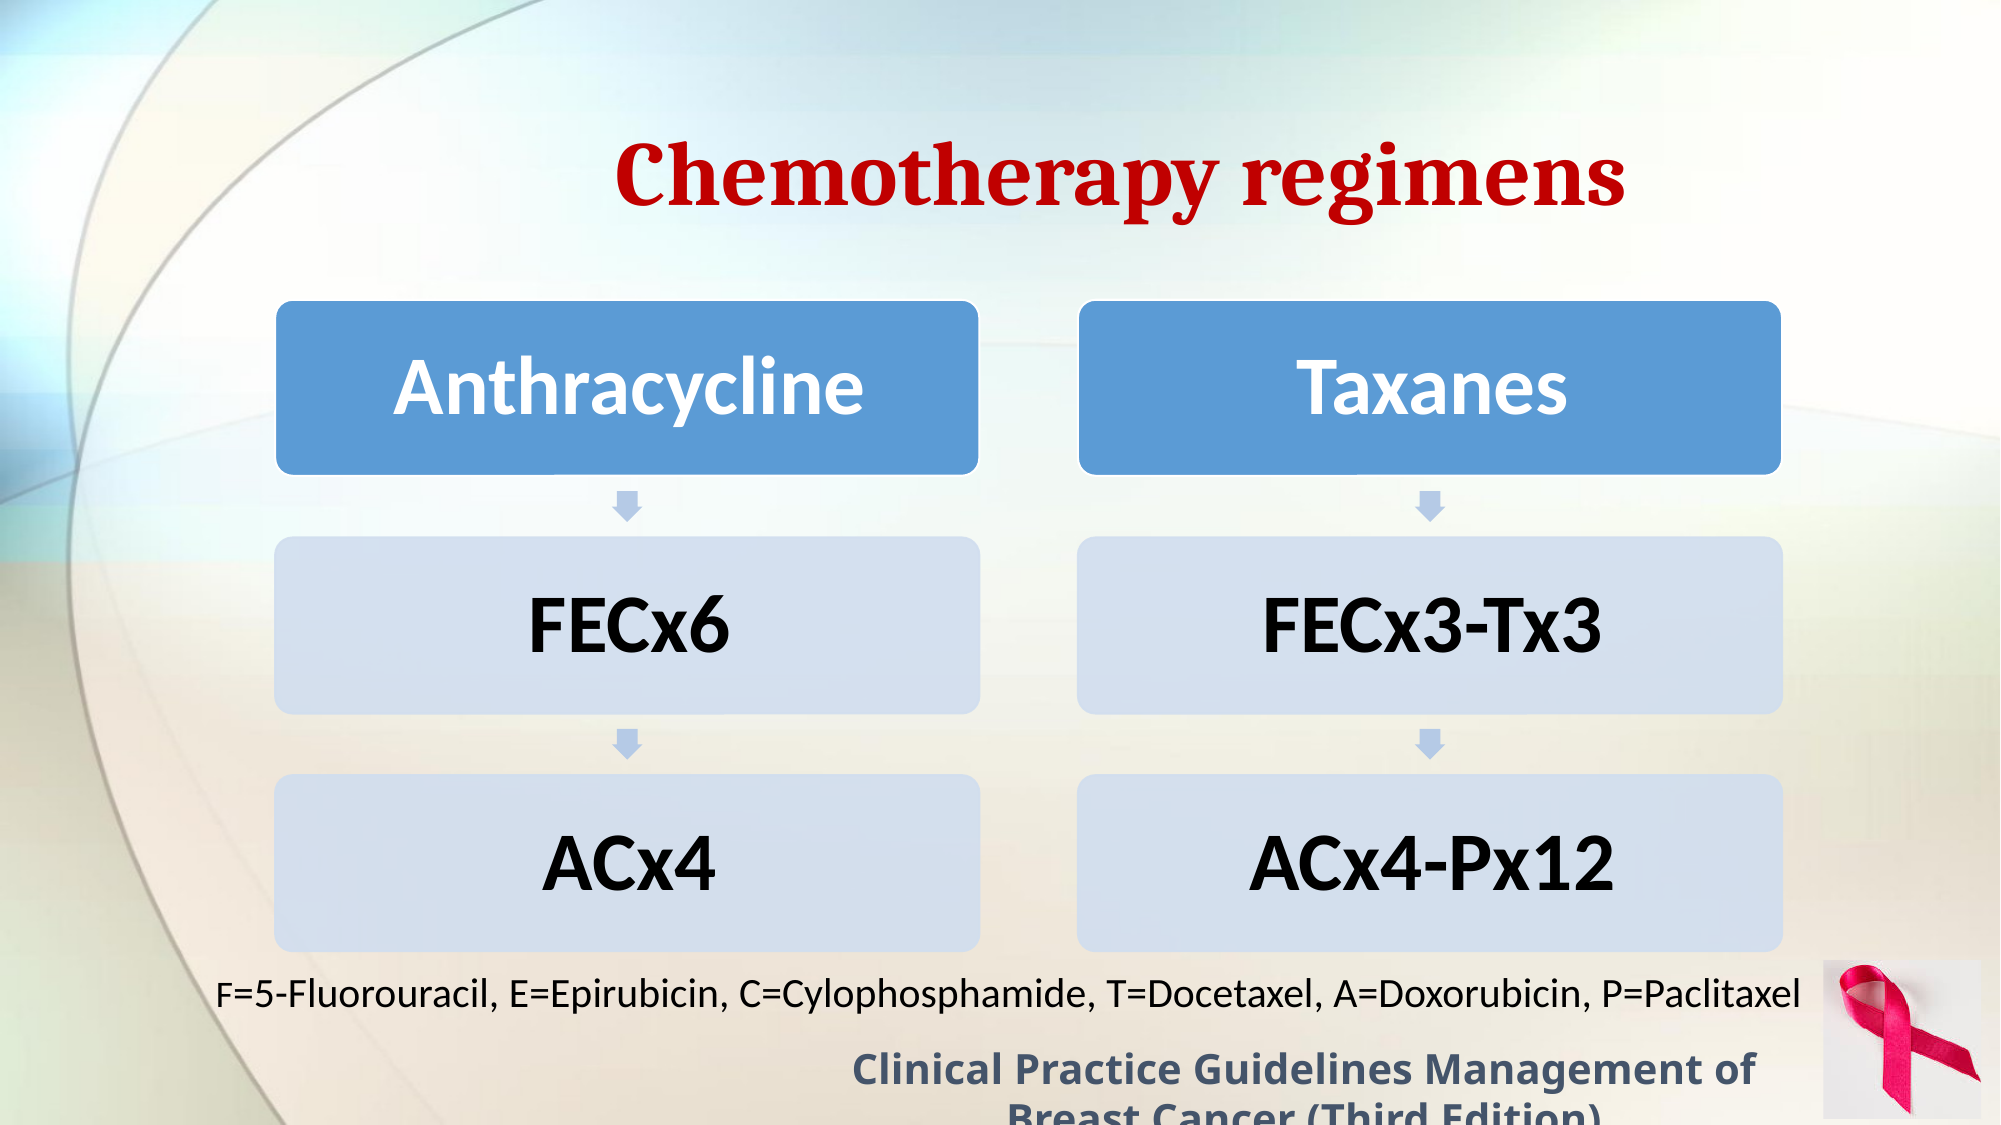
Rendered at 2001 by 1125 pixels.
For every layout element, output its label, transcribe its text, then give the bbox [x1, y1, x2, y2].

text_box F=5-Fluorouracil, E=Epirubicin, C=Cylophosphamide, T=Docetaxel, A=Doxorubicin, P=Paclitaxel [201, 958, 1813, 1024]
picture [0, 0, 2001, 1125]
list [194, 299, 1863, 952]
text_box Clinical Practice Guidelines Management of Breast Cancer (Third Edition) [788, 1035, 1820, 1125]
title Chemotherapy regimens [381, 59, 1863, 278]
